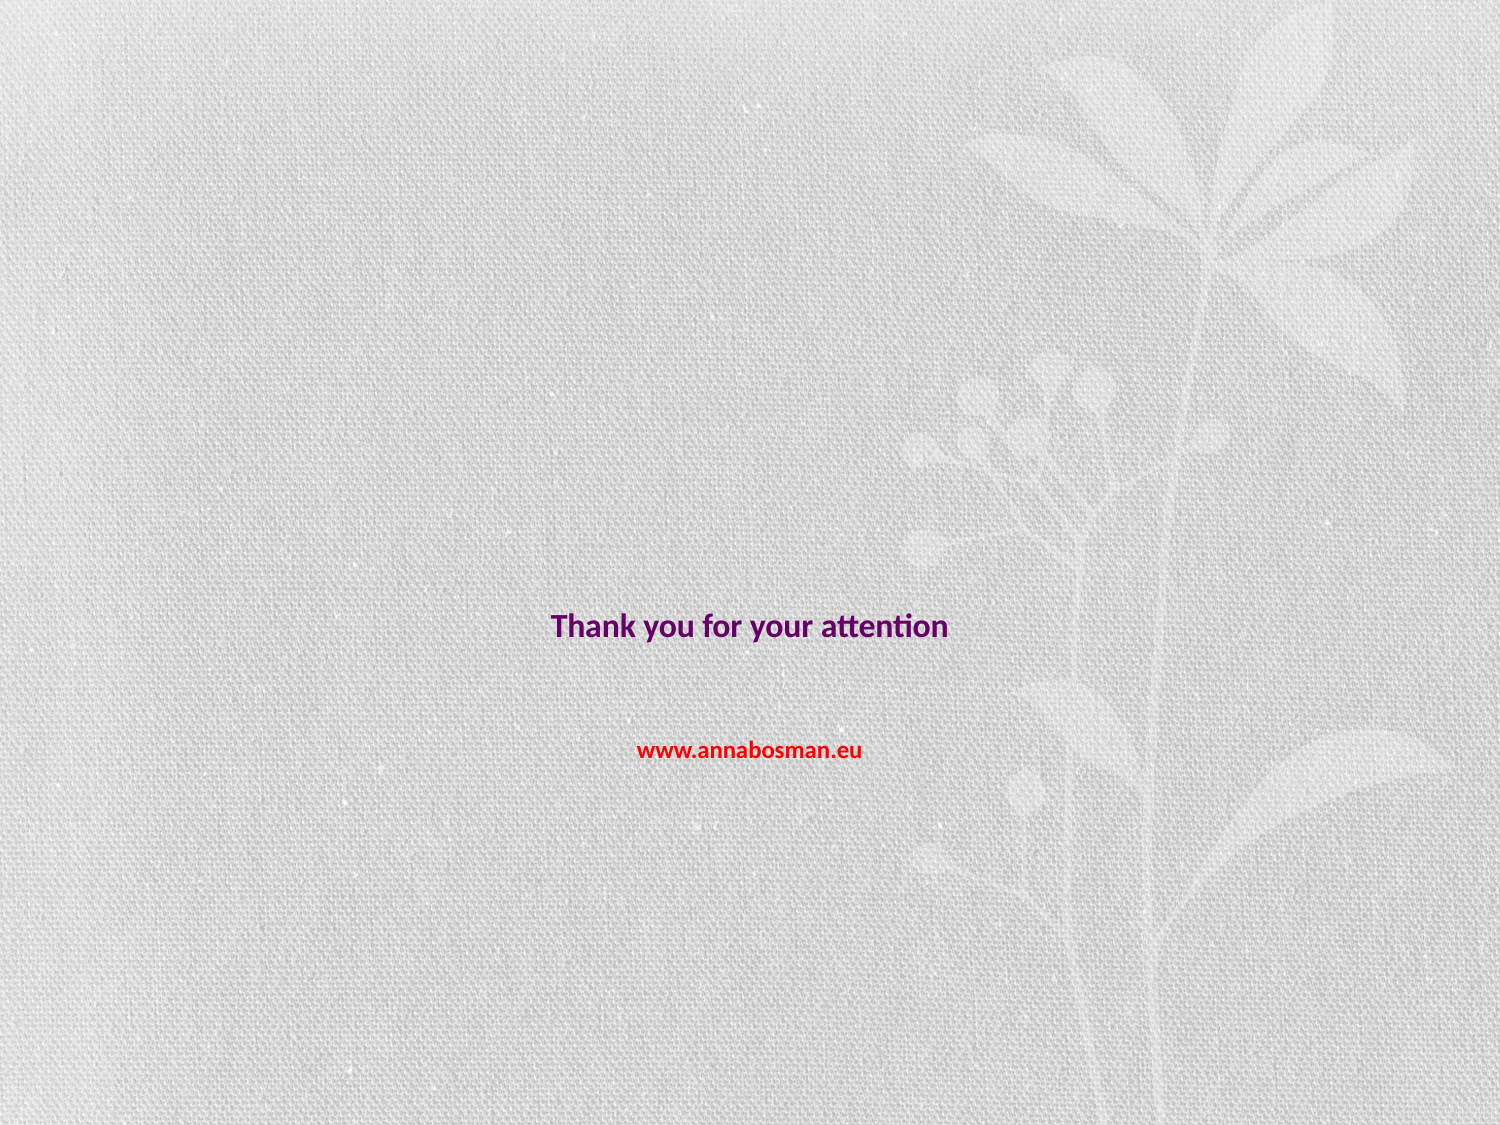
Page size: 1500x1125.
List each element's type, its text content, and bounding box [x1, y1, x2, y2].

title Thank you for your attention www.annabosman.eu [45, 595, 1455, 771]
